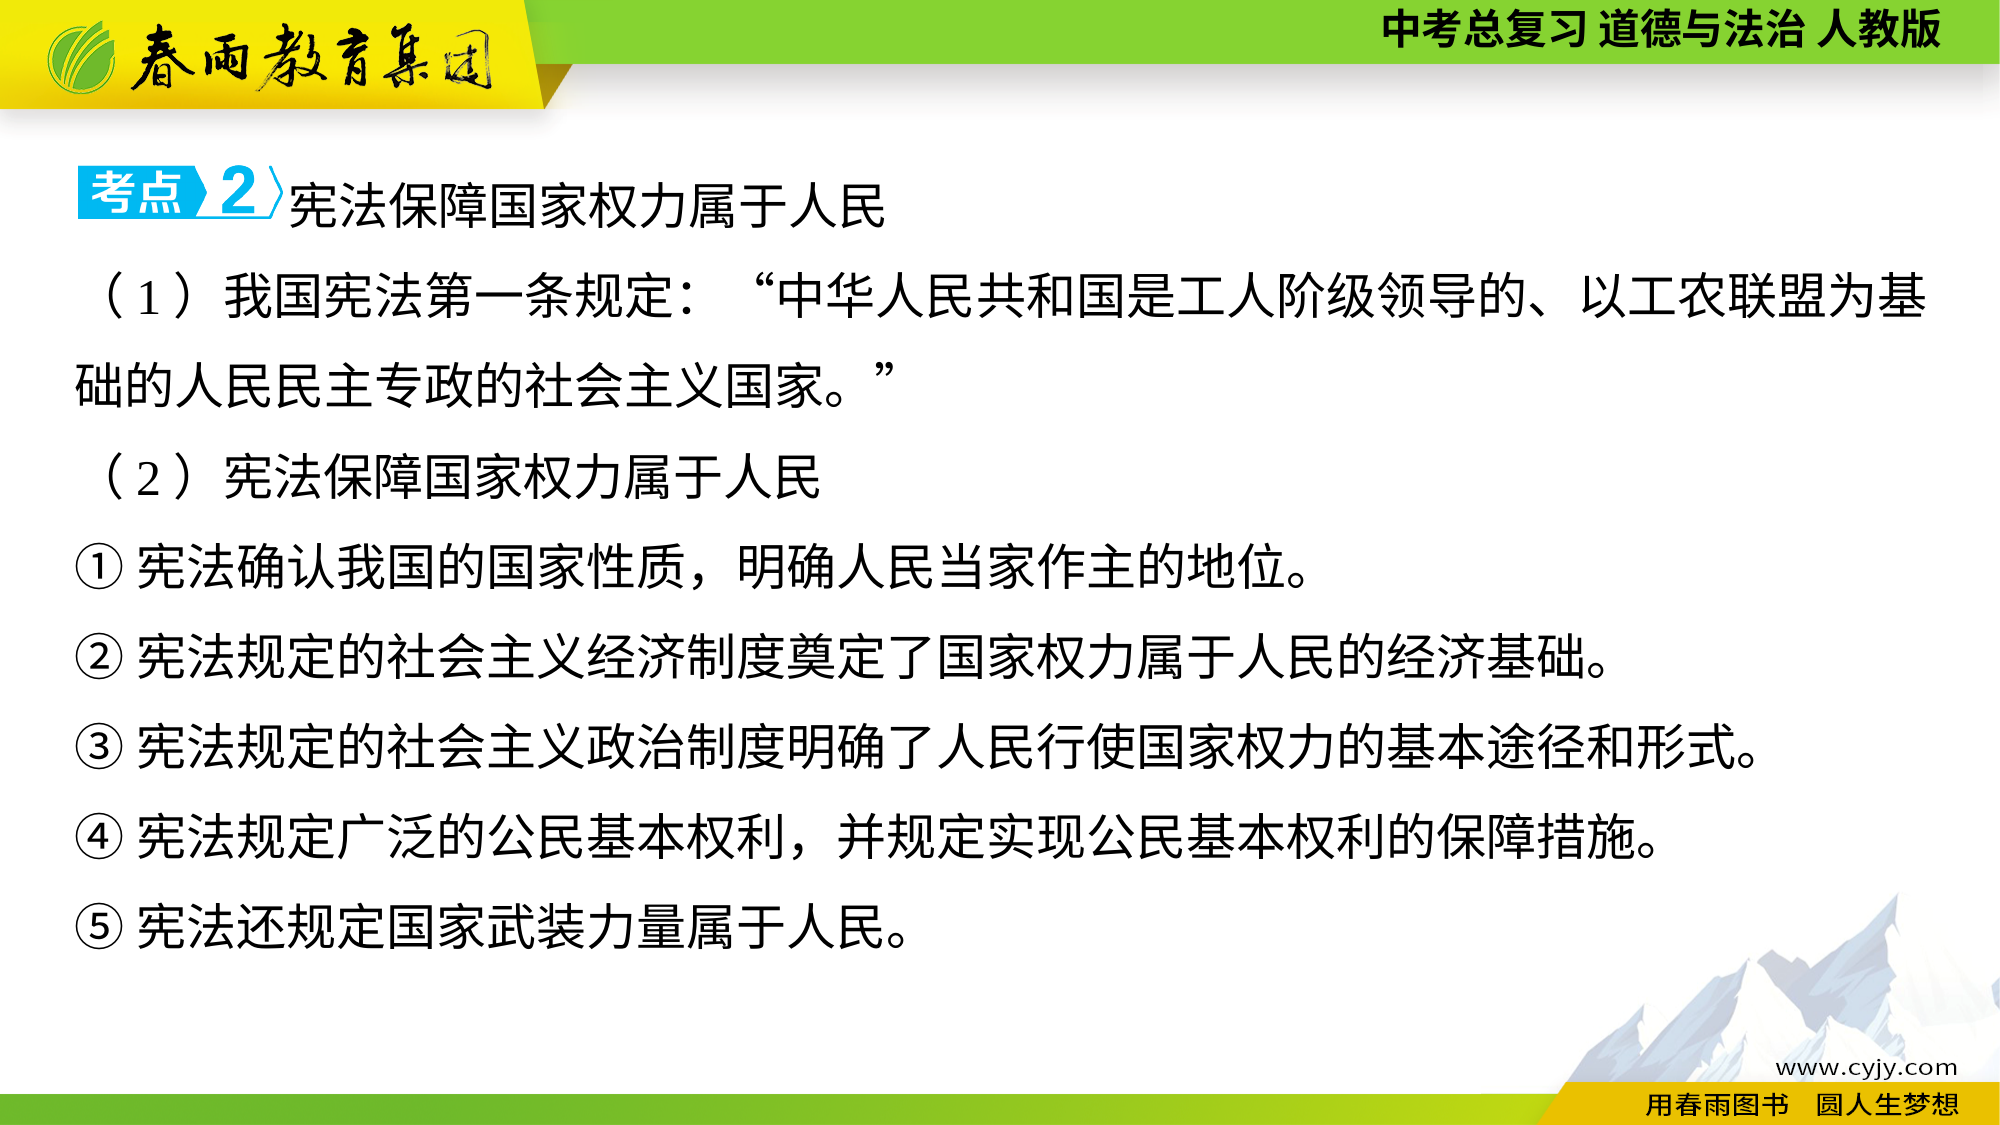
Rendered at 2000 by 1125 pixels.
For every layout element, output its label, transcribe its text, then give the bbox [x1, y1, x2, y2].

list 宪法保障国家权力属于人民 （1）我国宪法第一条规定：“中华人民共和国是工人阶级领导的、以工农联盟为基础的人民民主专政的社会主义国家。” （2）宪法保障国家权力属于人民 ①宪法确认我国的国家性质，明确人民当家作主的地位。 ②宪法规定的社会主义经济制度奠定了国家权力属于人民的经济基础。 ③宪法规定的社会主义政治制度明确了人民行使国家权力的基本途径和形式。 ④宪法规定广泛的公民基本权利，并规定实现公民基本权利的保障措施。 ⑤宪法还规定国家武装力量属于人民。 [59, 137, 1944, 960]
picture [0, 0, 2000, 1125]
